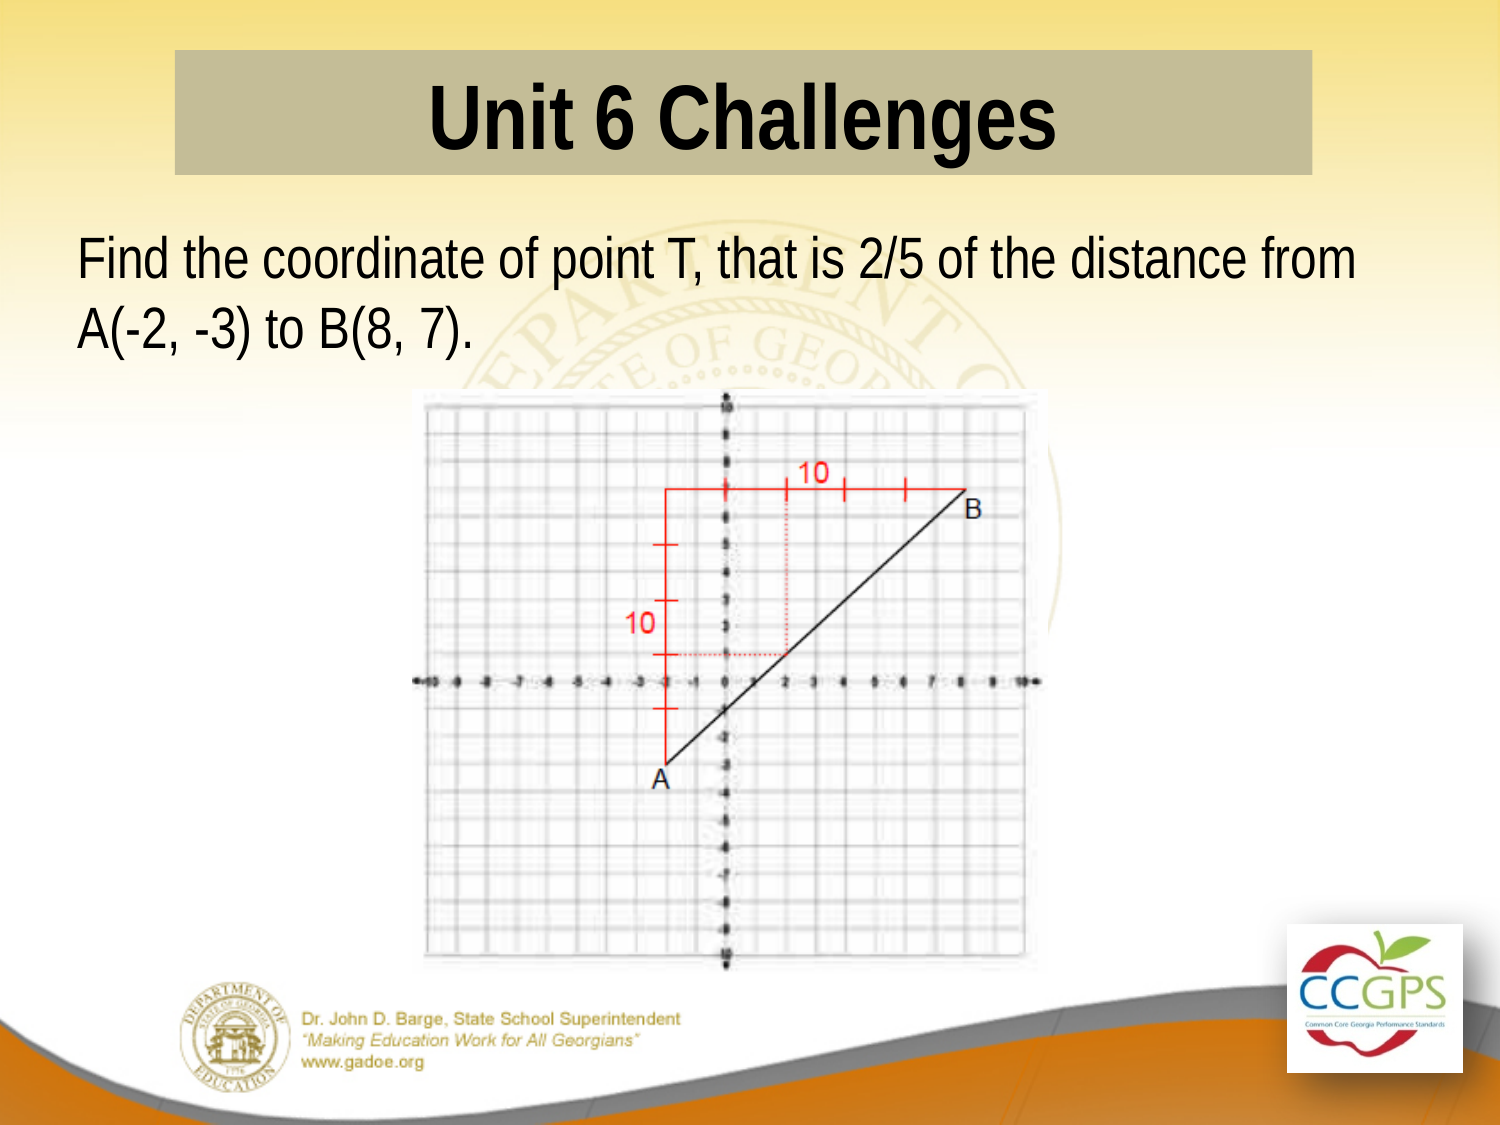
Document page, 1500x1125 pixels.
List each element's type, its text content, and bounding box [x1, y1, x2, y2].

text_box Unit 6 Challenges [174, 50, 1313, 175]
picture [0, 0, 1500, 1125]
subtitle Find the coordinate of point T, that is 2/5 of the distance from A(-2, -3) to B(8, 7). [62, 212, 1438, 926]
